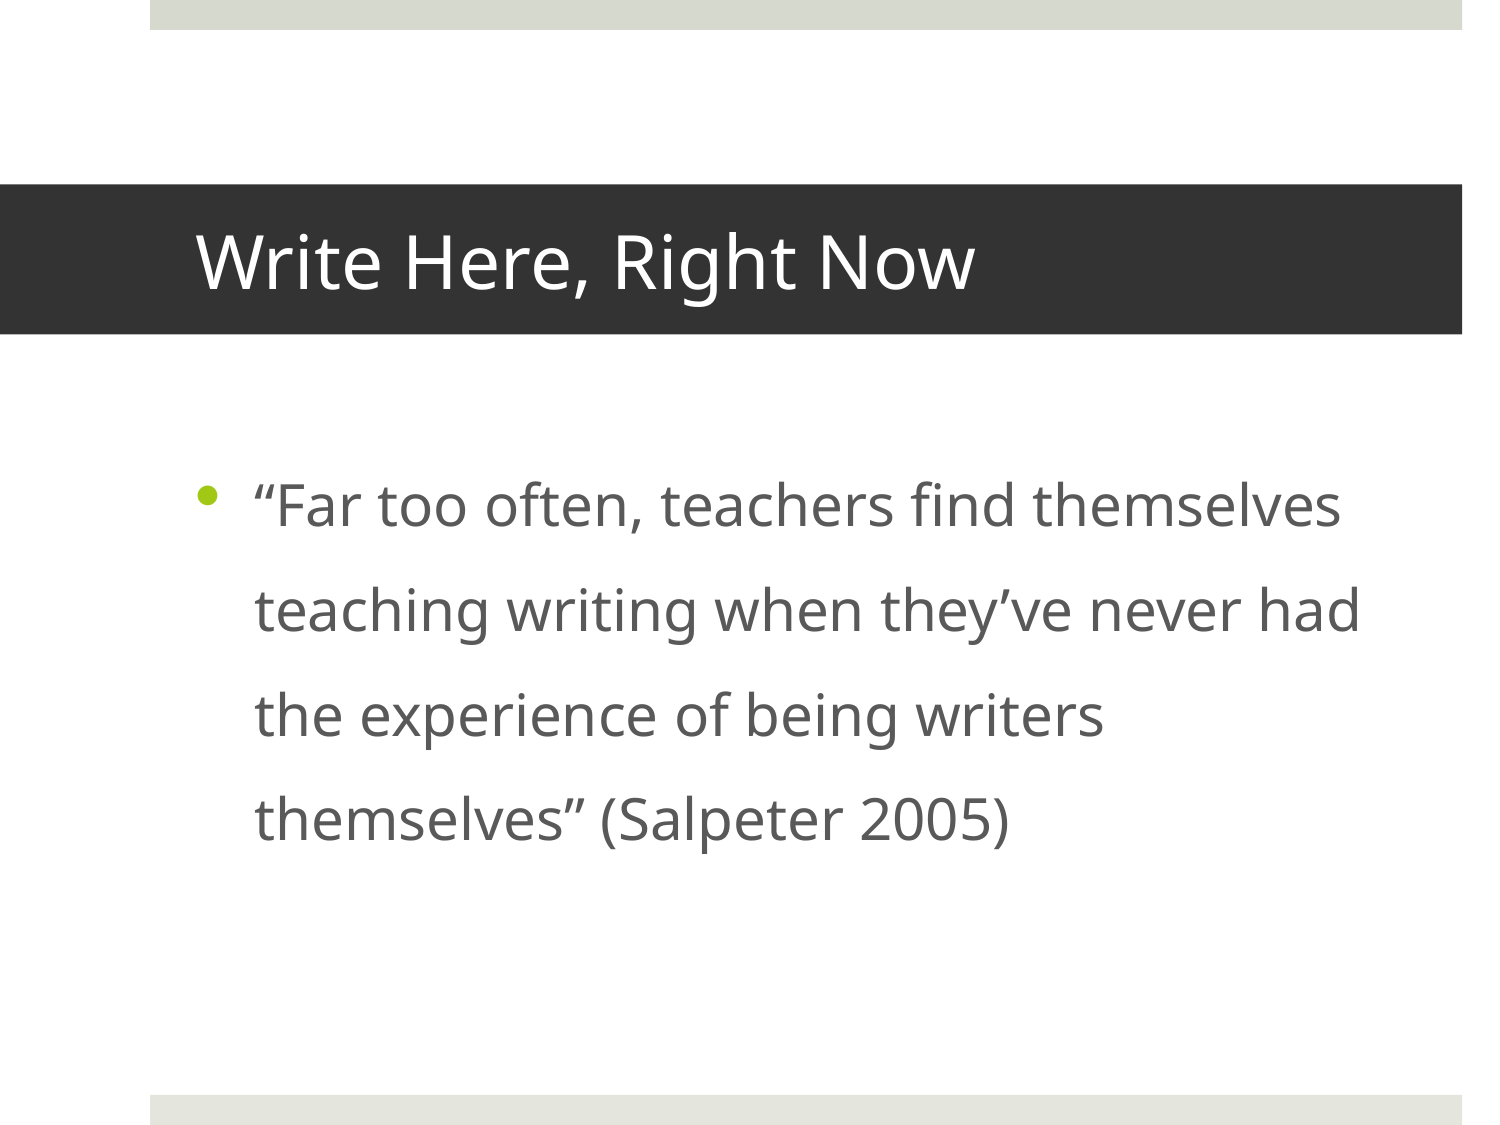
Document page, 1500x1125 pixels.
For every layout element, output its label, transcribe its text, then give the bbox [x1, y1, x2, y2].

list “Far too often, teachers find themselves teaching writing when they’ve never had the experience of being writers themselves” (Salpeter 2005) [182, 425, 1432, 1028]
title Write Here, Right Now [0, 184, 1463, 335]
